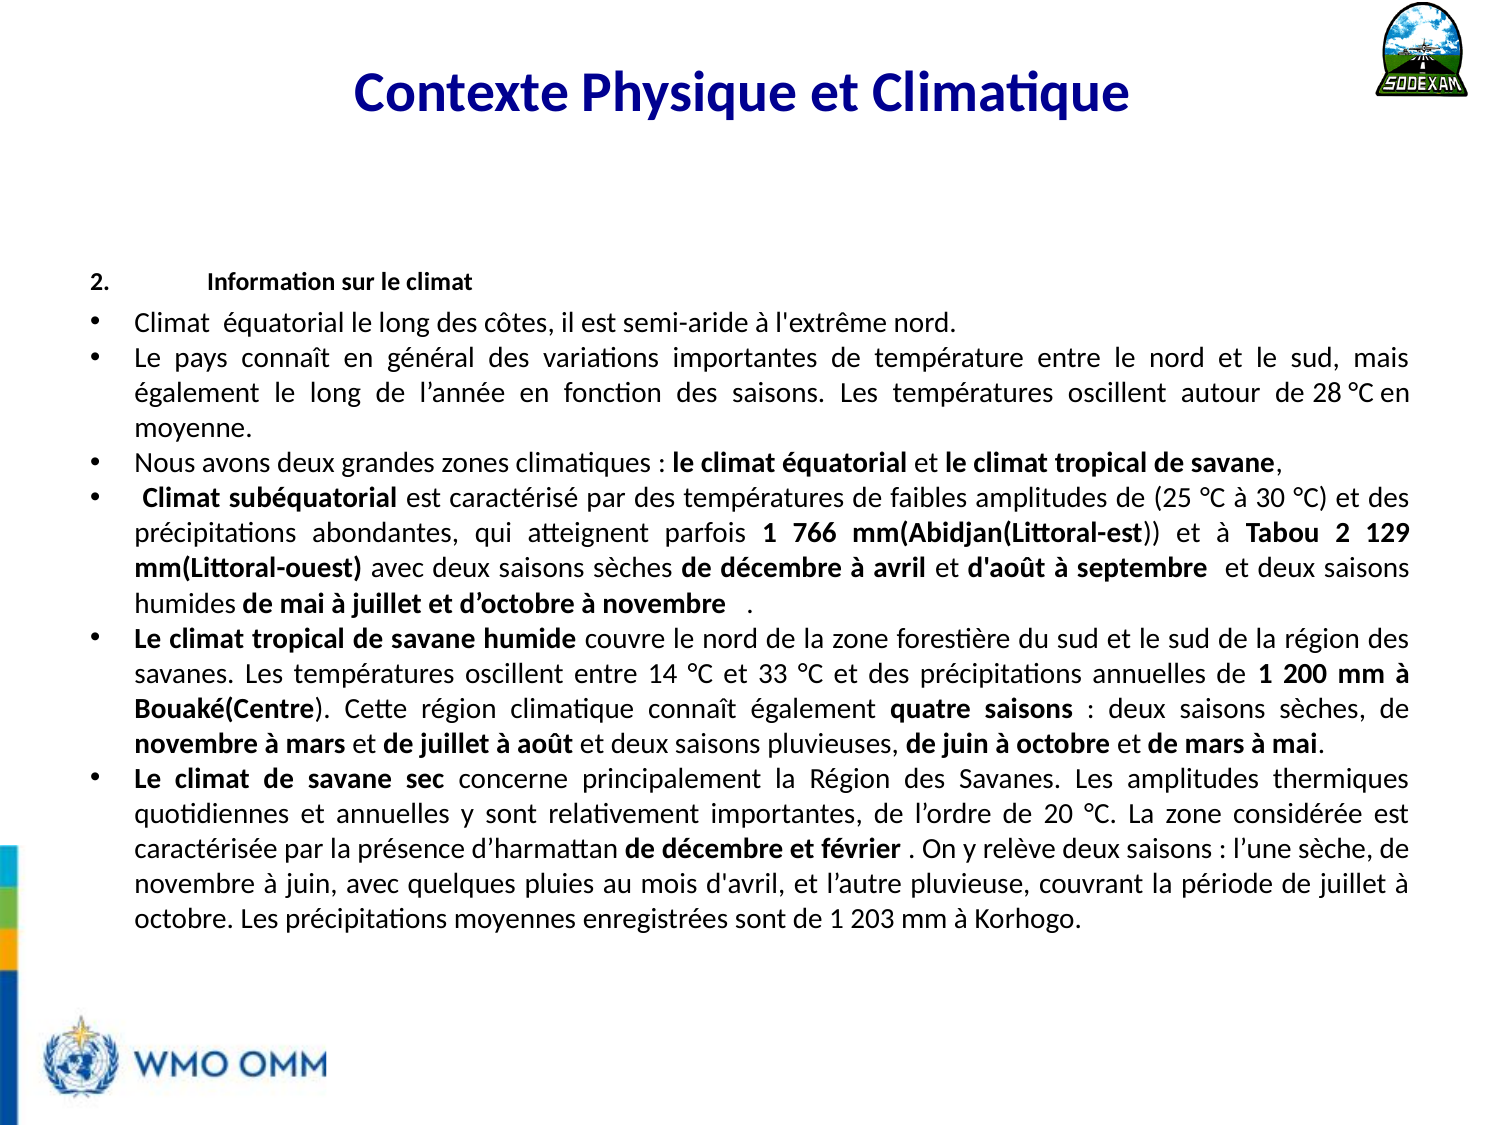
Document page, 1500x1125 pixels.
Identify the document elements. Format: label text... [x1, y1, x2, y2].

picture [1369, 2, 1481, 102]
picture [0, 845, 327, 1125]
list 2. Information sur le climat Climat équatorial le long des côtes, il est semi-aride à l'extrême nord. Le pays connaît en général des variations importantes de température entre le nord et le sud, mais également le long de l’année en fonction des saisons. Les températures oscillent autour de 28 °C en moyenne. Nous avons deux grandes zones climatiques : le climat équatorial et le climat tropical de savane, Climat subéquatorial est caractérisé par des températures de faibles amplitudes de (25 °C à 30 °C) et des précipitations abondantes, qui atteignent parfois 1 766 mm(Abidjan(Littoral-est)) et à Tabou 2 129 mm(Littoral-ouest) avec deux saisons sèches de décembre à avril et d'août à septembre et deux saisons humides de mai à juillet et d’octobre à novembre . Le climat tropical de savane humide couvre le nord de la zone forestière du sud et le sud de la région des savanes. Les températures oscillent entre 14 °C et 33 °C et des précipitations annuelles de 1 200 mm à Bouaké(Centre). Cette région climatique connaît également quatre saisons : deux saisons sèches, de novembre à mars et de juillet à août et deux saisons pluvieuses, de juin à octobre et de mars à mai. Le climat de savane sec concerne principalement la Région des Savanes. Les amplitudes thermiques quotidiennes et annuelles y sont relativement importantes, de l’ordre de 20 °C. La zone considérée est caractérisée par la présence d’harmattan de décembre et février . On y relève deux saisons : l’une sèche, de novembre à juin, avec quelques pluies au mois d'avril, et l’autre pluvieuse, couvrant la période de juillet à octobre. Les précipitations moyennes enregistrées sont de 1 203 mm à Korhogo. [75, 232, 1425, 944]
title Contexte Physique et Climatique [75, 45, 1425, 191]
